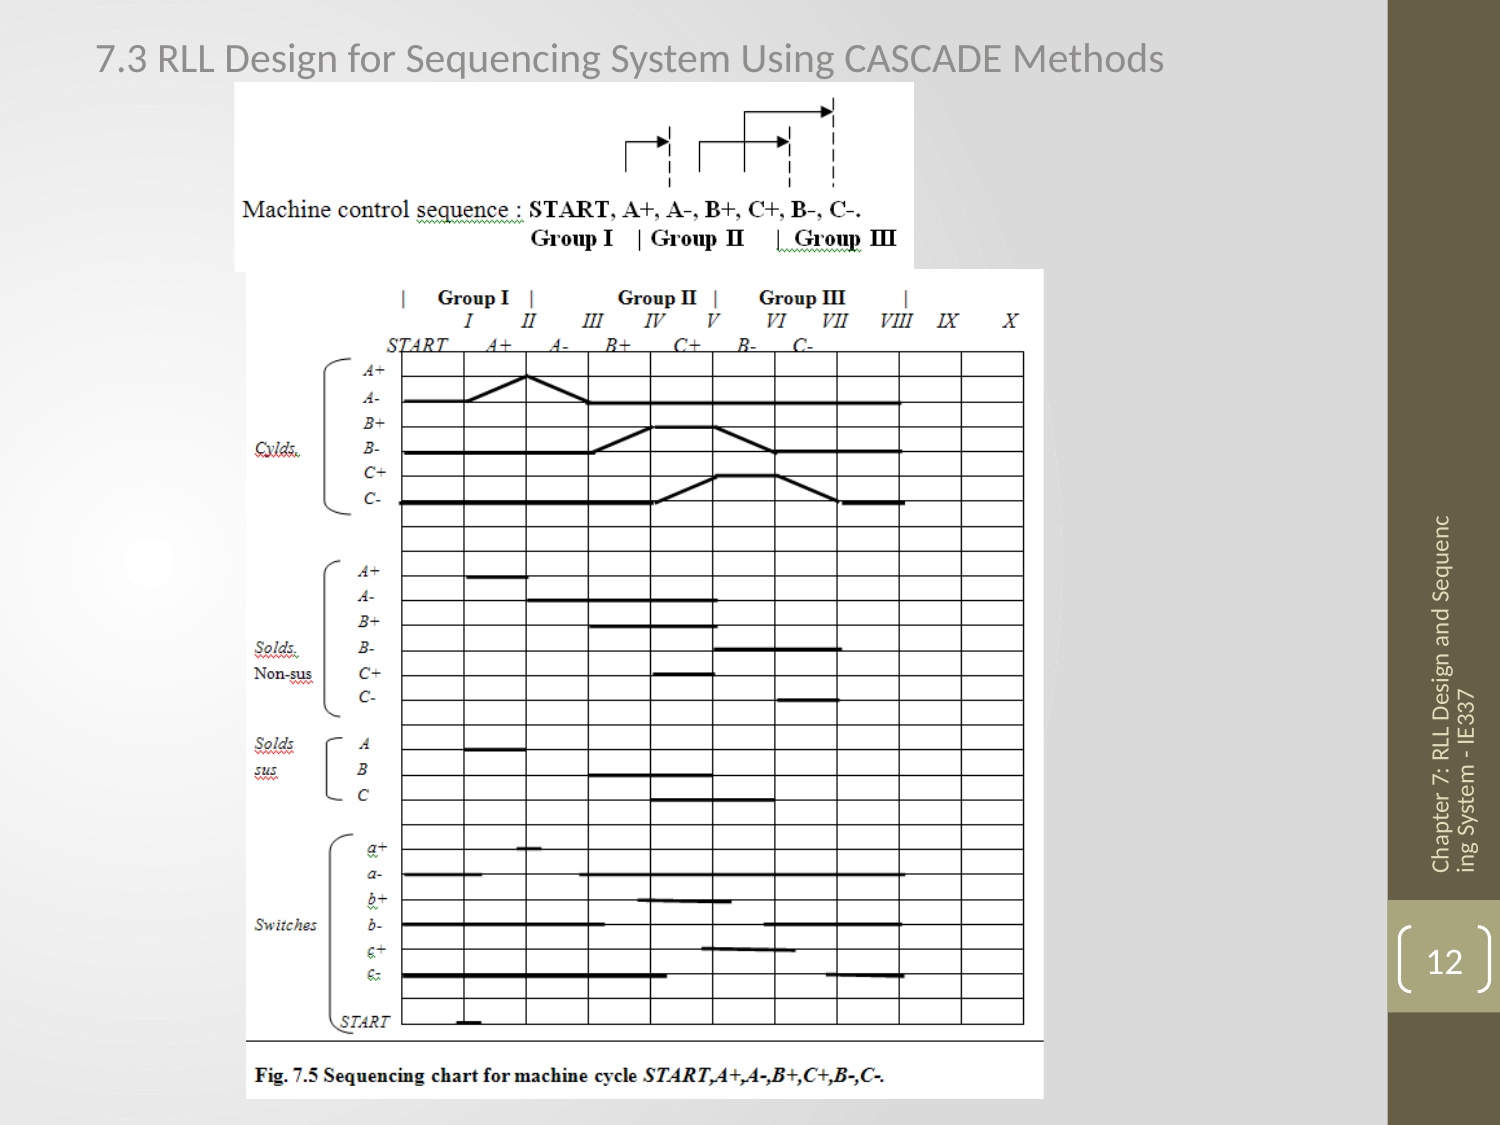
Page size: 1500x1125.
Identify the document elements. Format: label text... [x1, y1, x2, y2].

footer Chapter 7: RLL Design and Sequencing System - IE337 [1408, 500, 1469, 889]
slide_number 12 [1397, 925, 1492, 994]
picture [233, 81, 1045, 1099]
text_box 7.3 RLL Design for Sequencing System Using CASCADE Methods [70, 23, 1278, 118]
